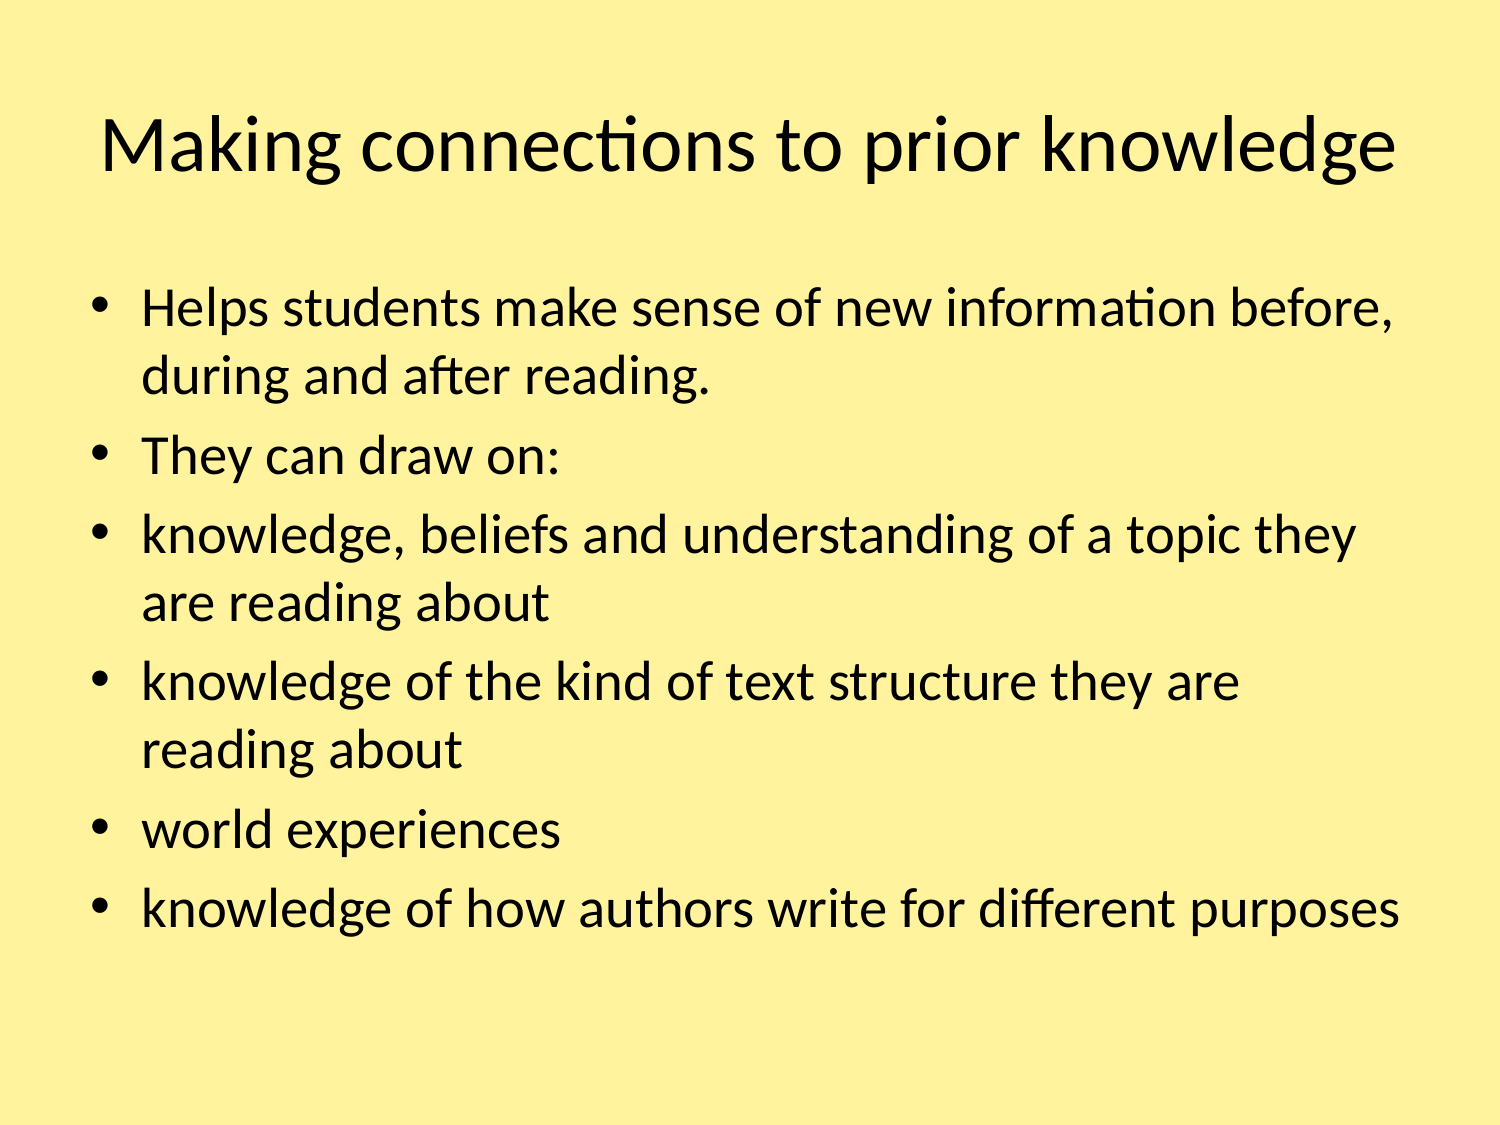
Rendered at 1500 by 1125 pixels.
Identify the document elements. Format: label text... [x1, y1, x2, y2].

title Making connections to prior knowledge [75, 45, 1425, 233]
list Helps students make sense of new information before, during and after reading. They can draw on: knowledge, beliefs and understanding of a topic they are reading about knowledge of the kind of text structure they are reading about world experiences knowledge of how authors write for different purposes [75, 262, 1425, 1005]
